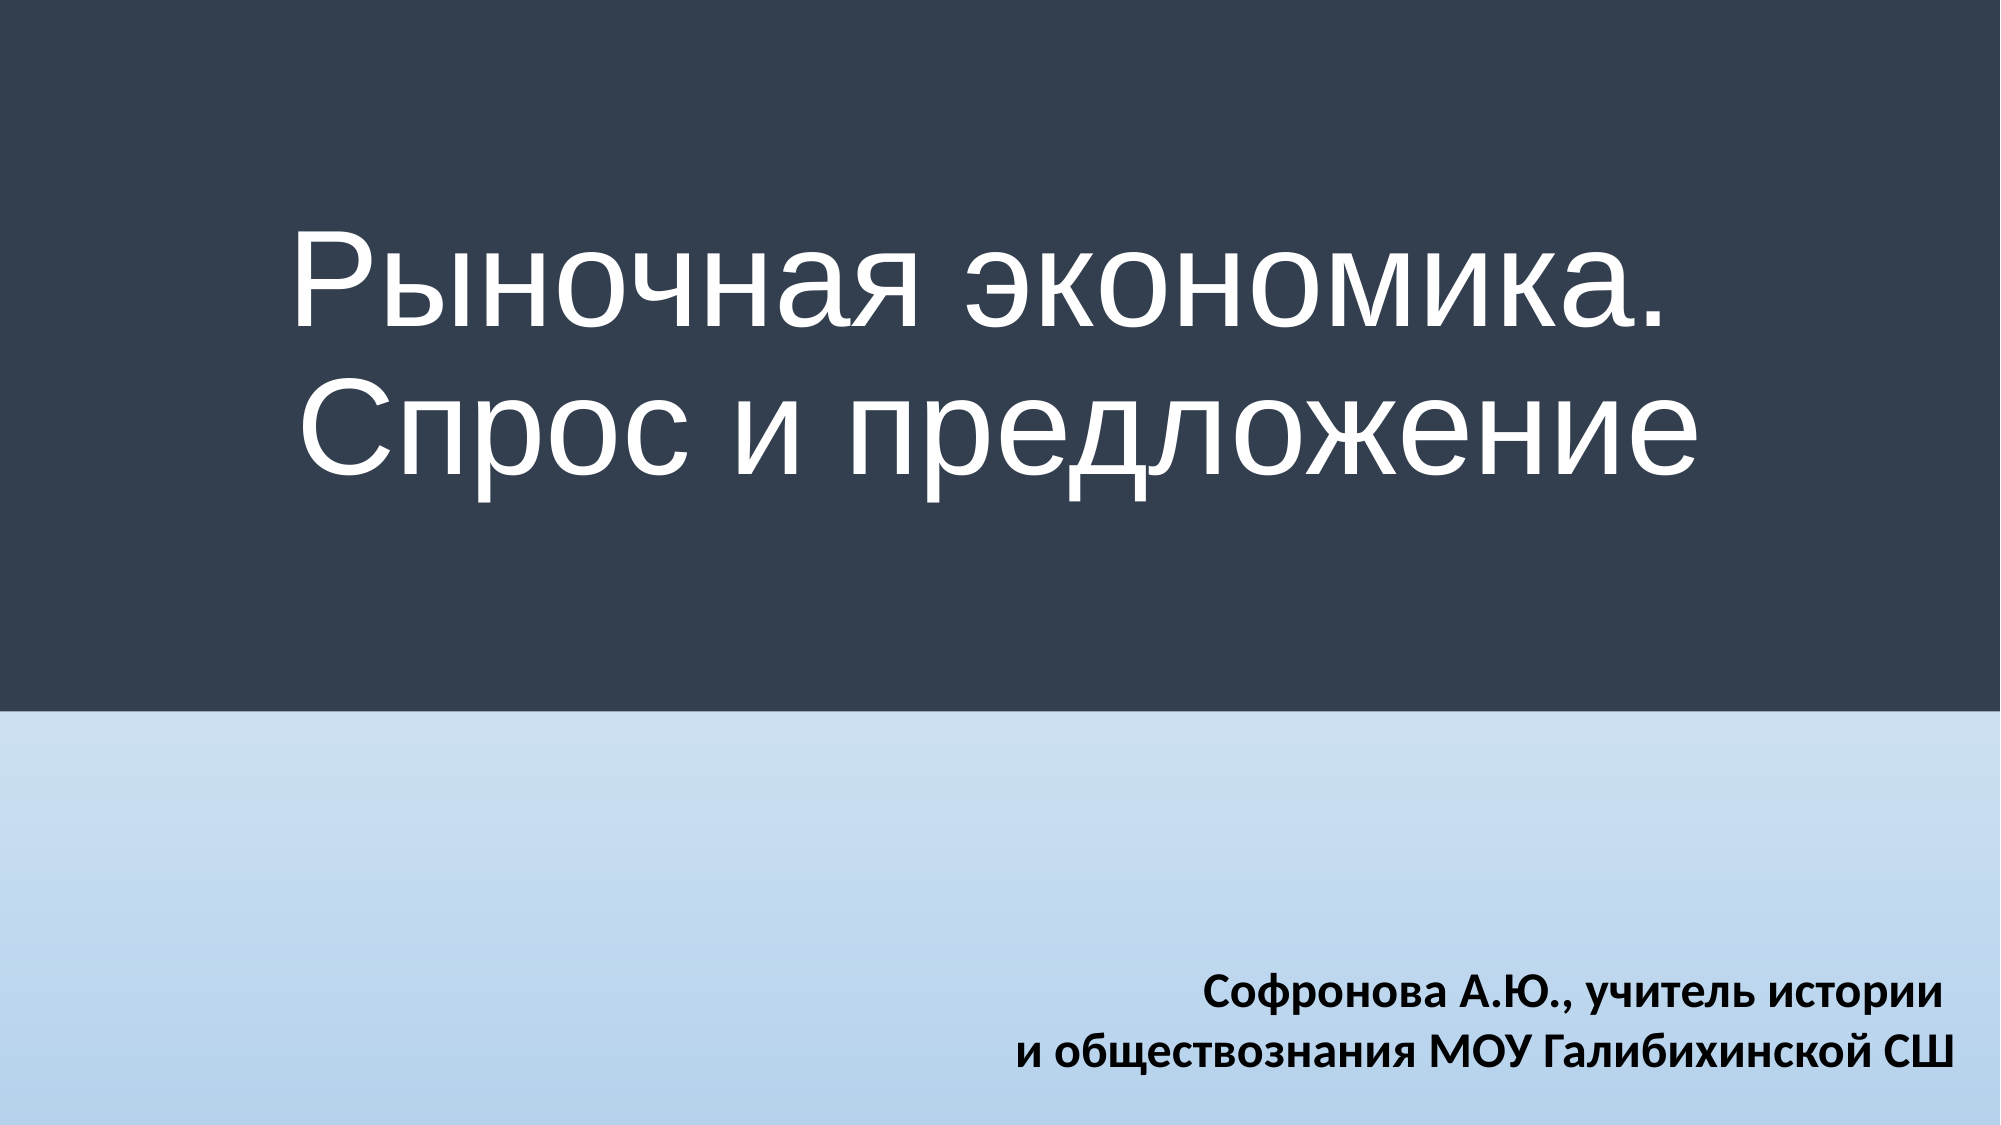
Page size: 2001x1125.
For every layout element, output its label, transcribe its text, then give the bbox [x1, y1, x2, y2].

text_box Рыночная экономика. Спрос и предложение [0, 0, 2000, 712]
text_box Софронова А.Ю., учитель истории и обществознания МОУ Галибихинской СШ [854, 949, 1971, 1085]
